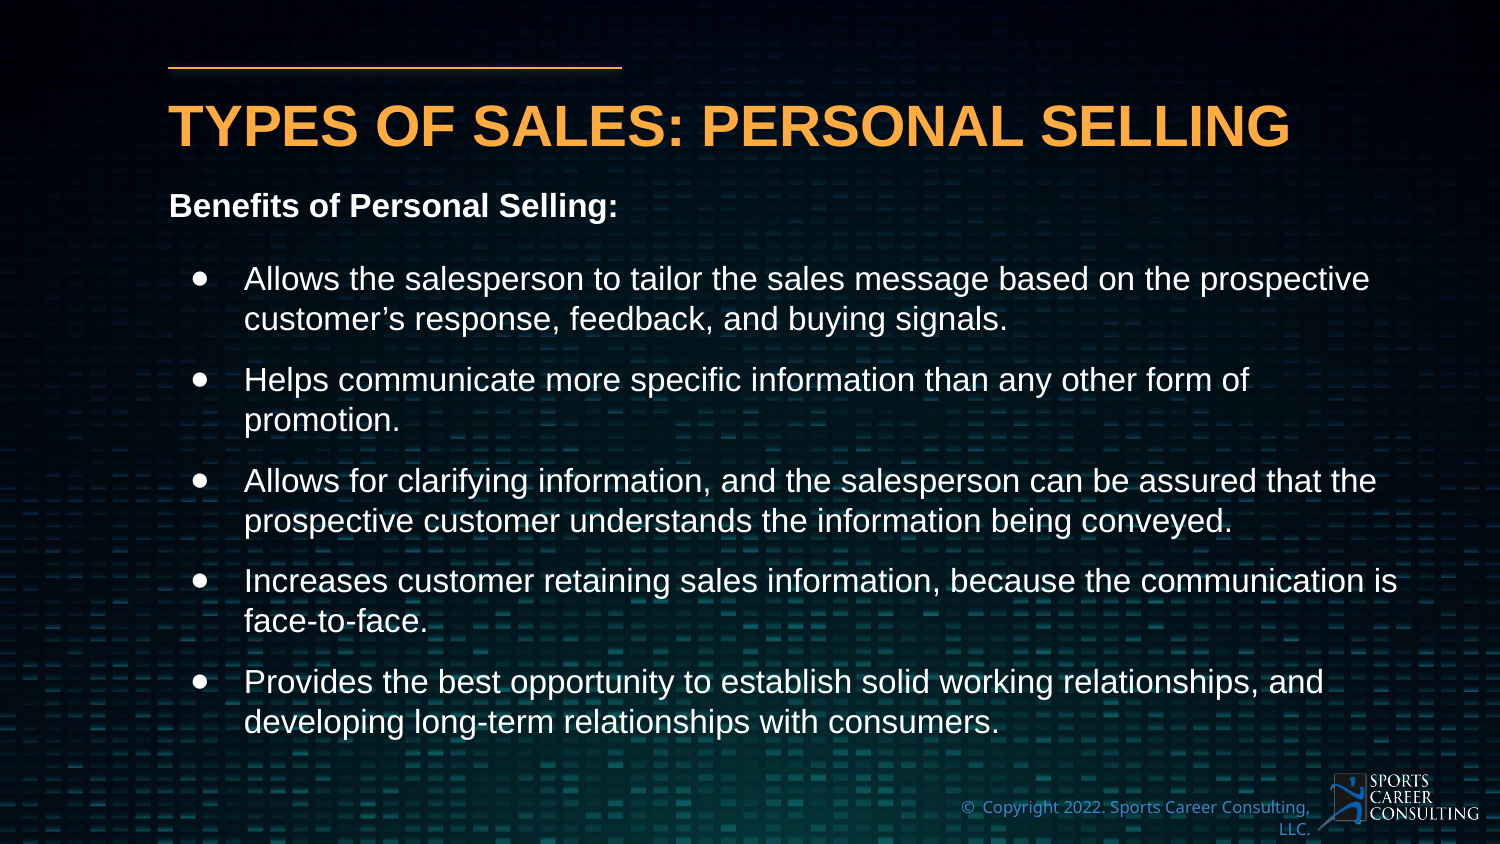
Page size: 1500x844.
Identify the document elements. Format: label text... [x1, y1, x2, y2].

text_box © Copyright 2022. Sports Career Consulting, LLC. [914, 769, 1326, 844]
list Benefits of Personal Selling: Allows the salesperson to tailor the sales message based on the prospective customer’s response, feedback, and buying signals. Helps communicate more specific information than any other form of promotion. Allows for clarifying information, and the salesperson can be assured that the prospective customer understands the information being conveyed. Increases customer retaining sales information, because the communication is face-to-face. Provides the best opportunity to establish solid working relationships, and developing long-term relationships with consumers. [153, 169, 1423, 675]
picture [0, 0, 1500, 844]
title TYPES OF SALES: PERSONAL SELLING [153, 72, 1328, 169]
